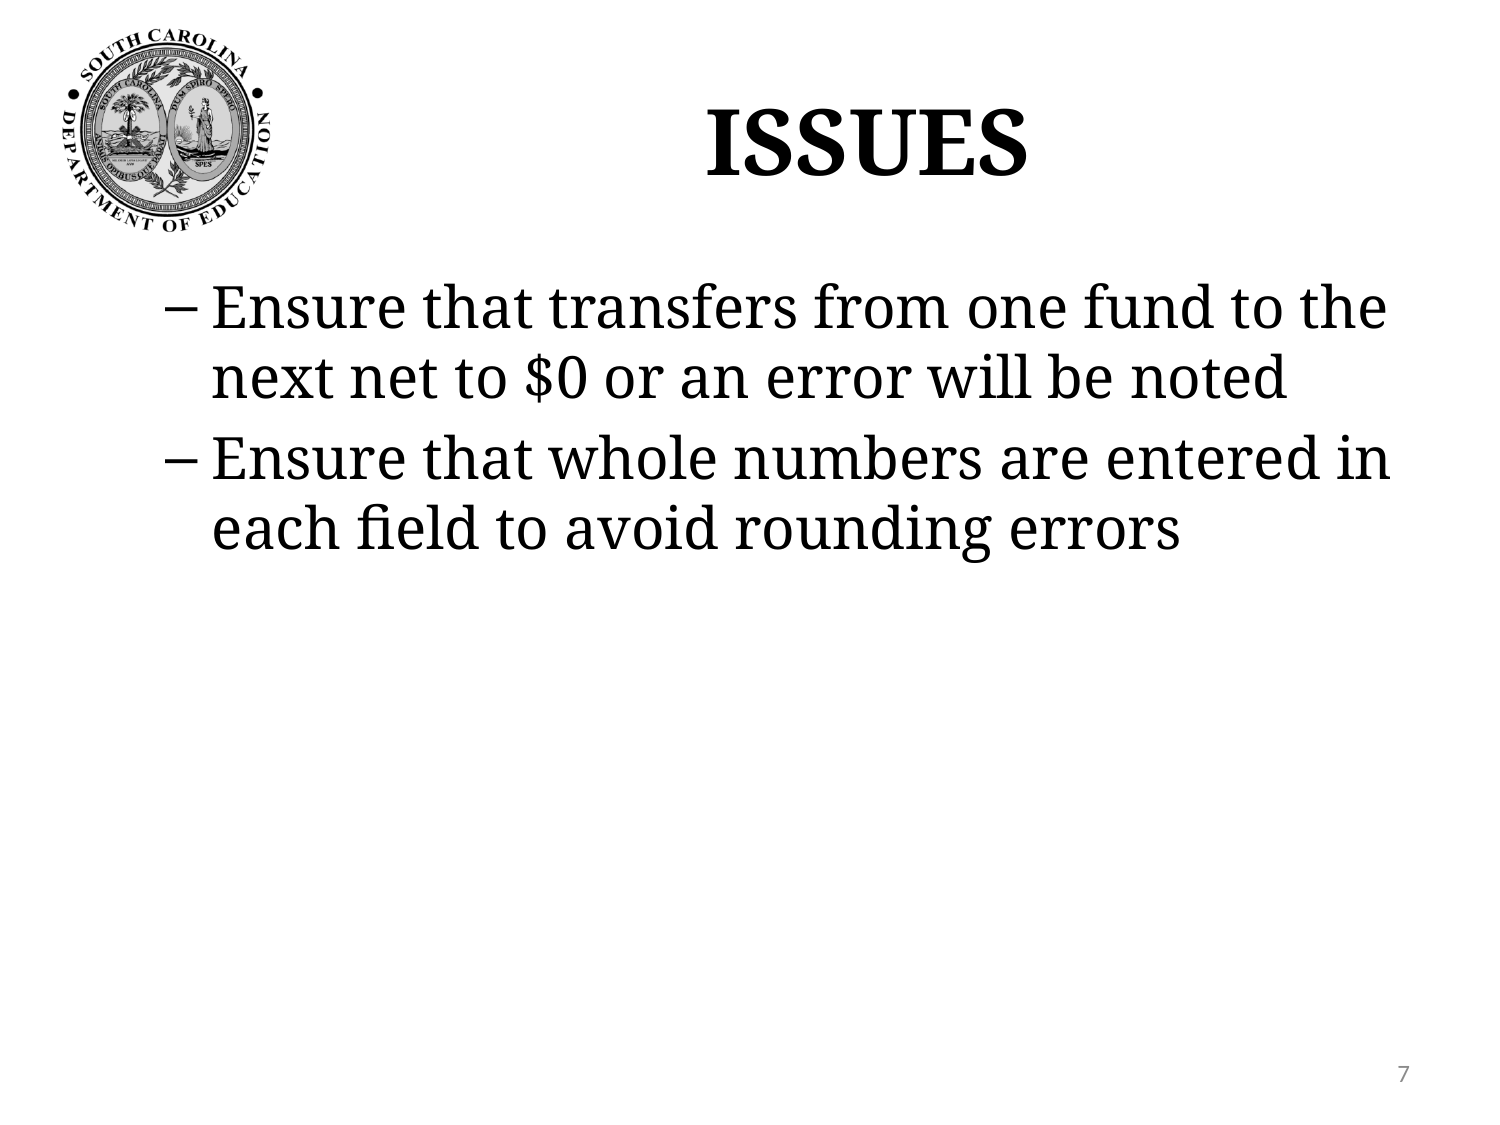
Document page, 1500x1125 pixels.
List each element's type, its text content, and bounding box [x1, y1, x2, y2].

title ISSUES [312, 45, 1425, 233]
picture [50, 24, 280, 238]
list Ensure that transfers from one fund to the next net to $0 or an error will be noted Ensure that whole numbers are entered in each field to avoid rounding errors [75, 262, 1425, 1005]
slide_number 7 [1074, 1042, 1425, 1103]
